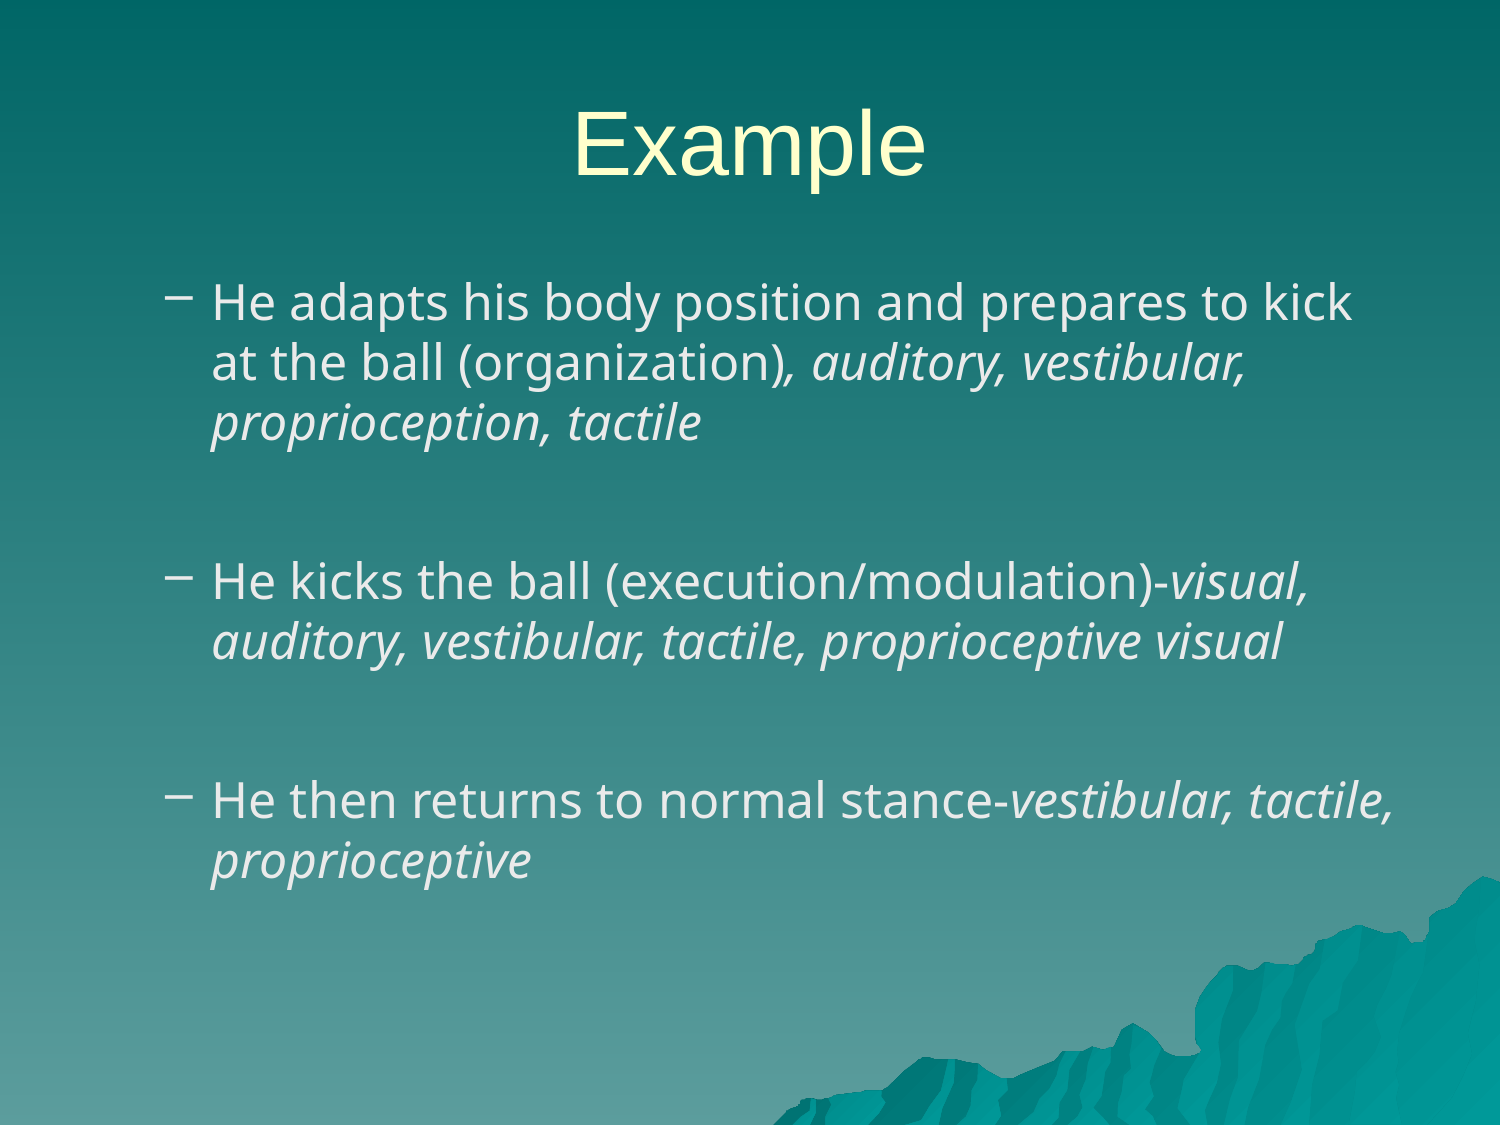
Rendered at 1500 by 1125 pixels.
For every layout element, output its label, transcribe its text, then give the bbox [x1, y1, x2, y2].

title Example [74, 45, 1426, 233]
list He adapts his body position and prepares to kick at the ball (organization), auditory, vestibular, proprioception, tactile He kicks the ball (execution/modulation)-visual, auditory, vestibular, tactile, proprioceptive visual He then returns to normal stance-vestibular, tactile, proprioceptive [74, 262, 1426, 1006]
